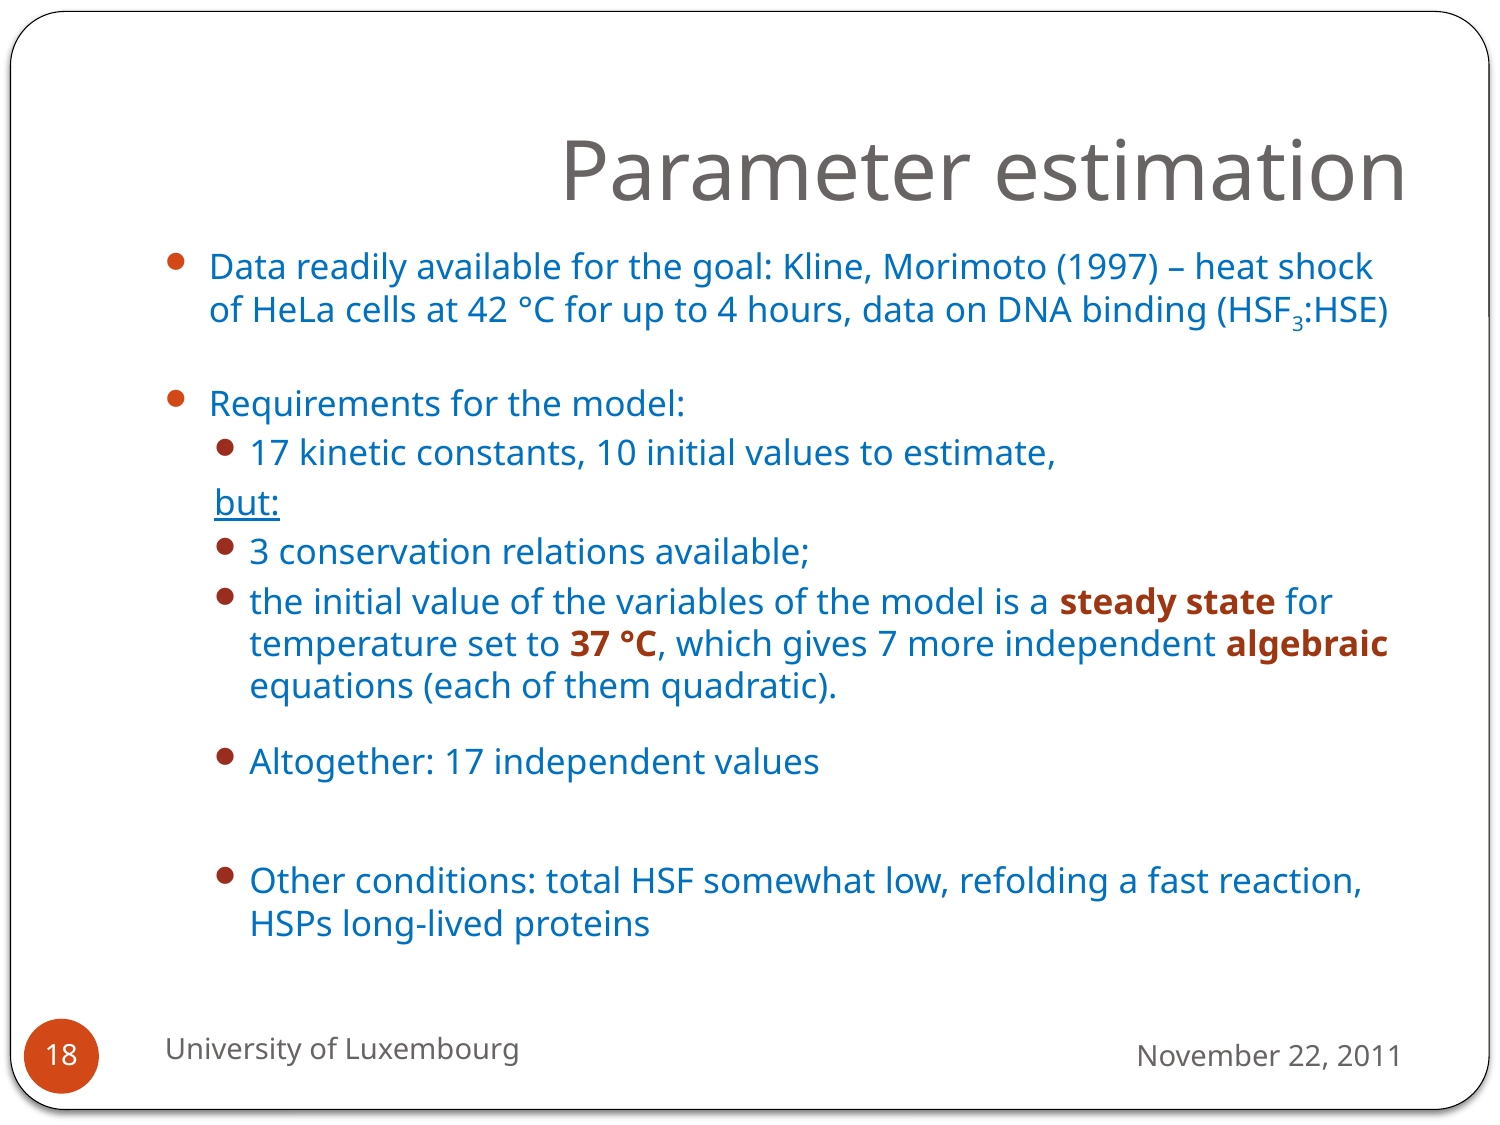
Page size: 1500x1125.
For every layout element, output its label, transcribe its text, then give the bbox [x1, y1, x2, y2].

list Data readily available for the goal: Kline, Morimoto (1997) – heat shock of HeLa cells at 42 °C for up to 4 hours, data on DNA binding (HSF3:HSE) Requirements for the model: 17 kinetic constants, 10 initial values to estimate, but: 3 conservation relations available; the initial value of the variables of the model is a steady state for temperature set to 37 °C, which gives 7 more independent algebraic equations (each of them quadratic). Altogether: 17 independent values Other conditions: total HSF somewhat low, refolding a fast reaction, HSPs long-lived proteins [150, 237, 1425, 988]
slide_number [1012, 1015, 1419, 1094]
footer University of Luxembourg [150, 1012, 800, 1088]
slide_number 18 [23, 1018, 99, 1094]
title Parameter estimation [150, 45, 1425, 233]
